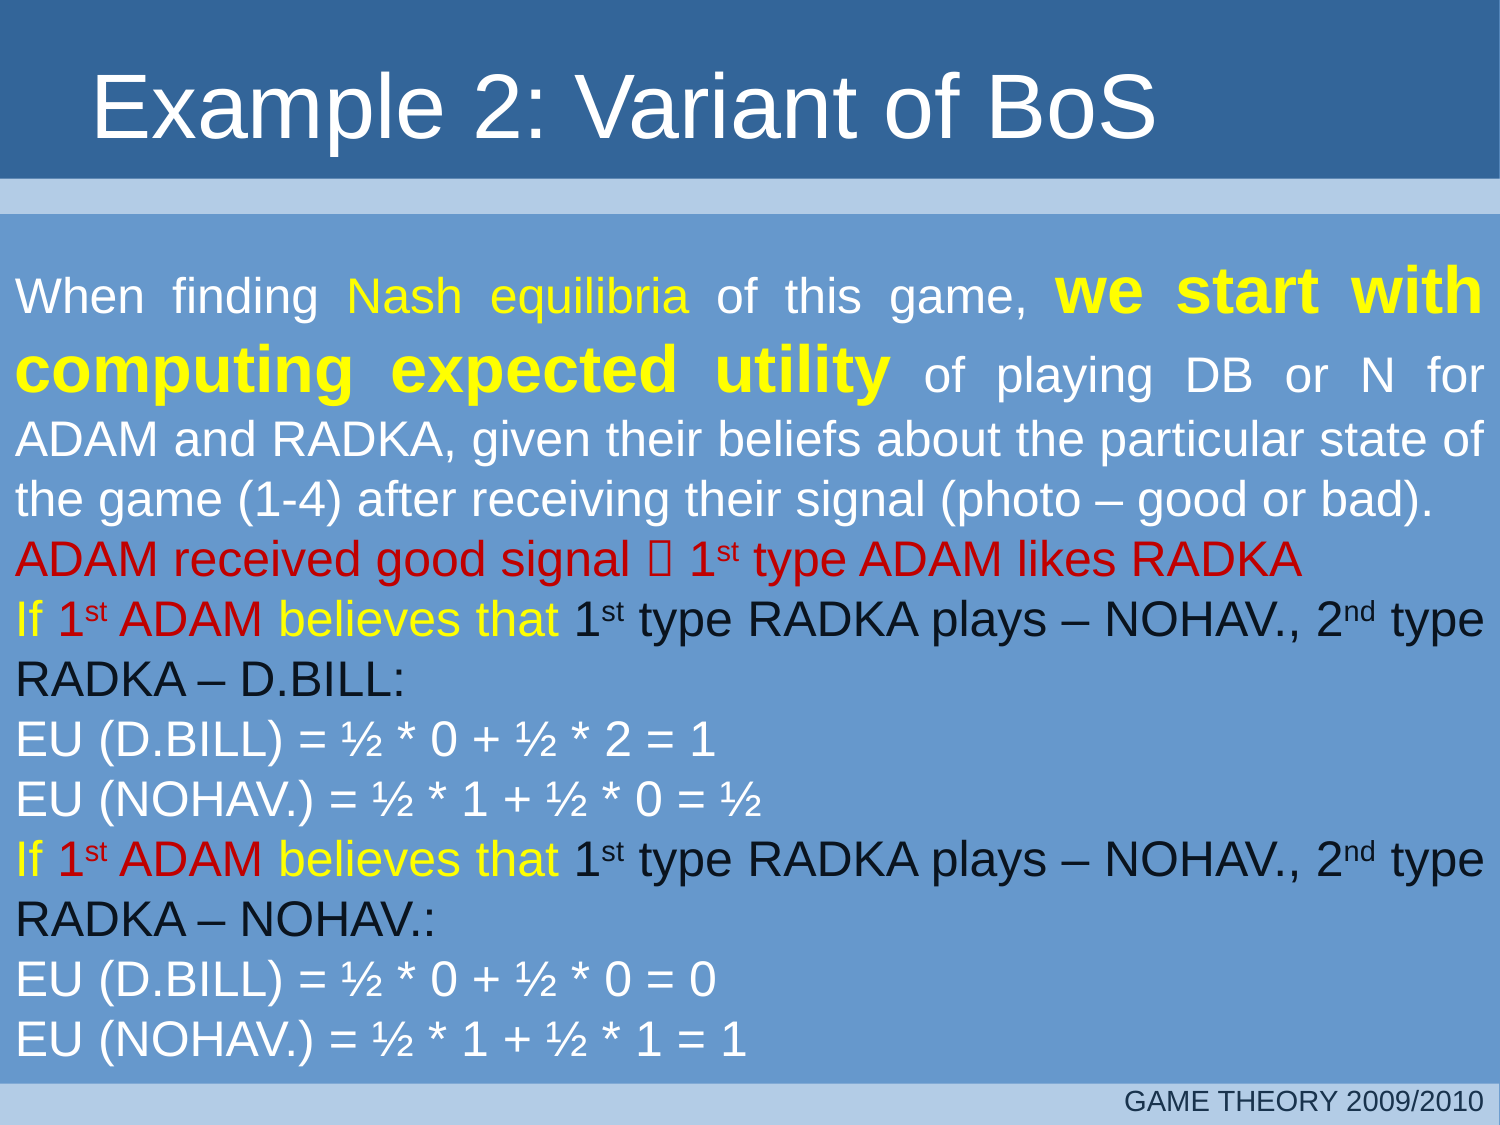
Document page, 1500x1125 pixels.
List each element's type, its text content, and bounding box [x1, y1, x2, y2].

text_box When finding Nash equilibria of this game, we start with computing expected utility of playing DB or N for ADAM and RADKA, given their beliefs about the particular state of the game (1-4) after receiving their signal (photo – good or bad). ADAM received good signal  1st type ADAM likes RADKA If 1st ADAM believes that 1st type RADKA plays – NOHAV., 2nd type RADKA – D.BILL: EU (D.BILL) = ½ * 0 + ½ * 2 = 1 EU (NOHAV.) = ½ * 1 + ½ * 0 = ½ If 1st ADAM believes that 1st type RADKA plays – NOHAV., 2nd type RADKA – NOHAV.: EU (D.BILL) = ½ * 0 + ½ * 0 = 0 EU (NOHAV.) = ½ * 1 + ½ * 1 = 1 [0, 238, 1500, 1125]
title Example 2: Variant of BoS [74, 42, 1436, 162]
